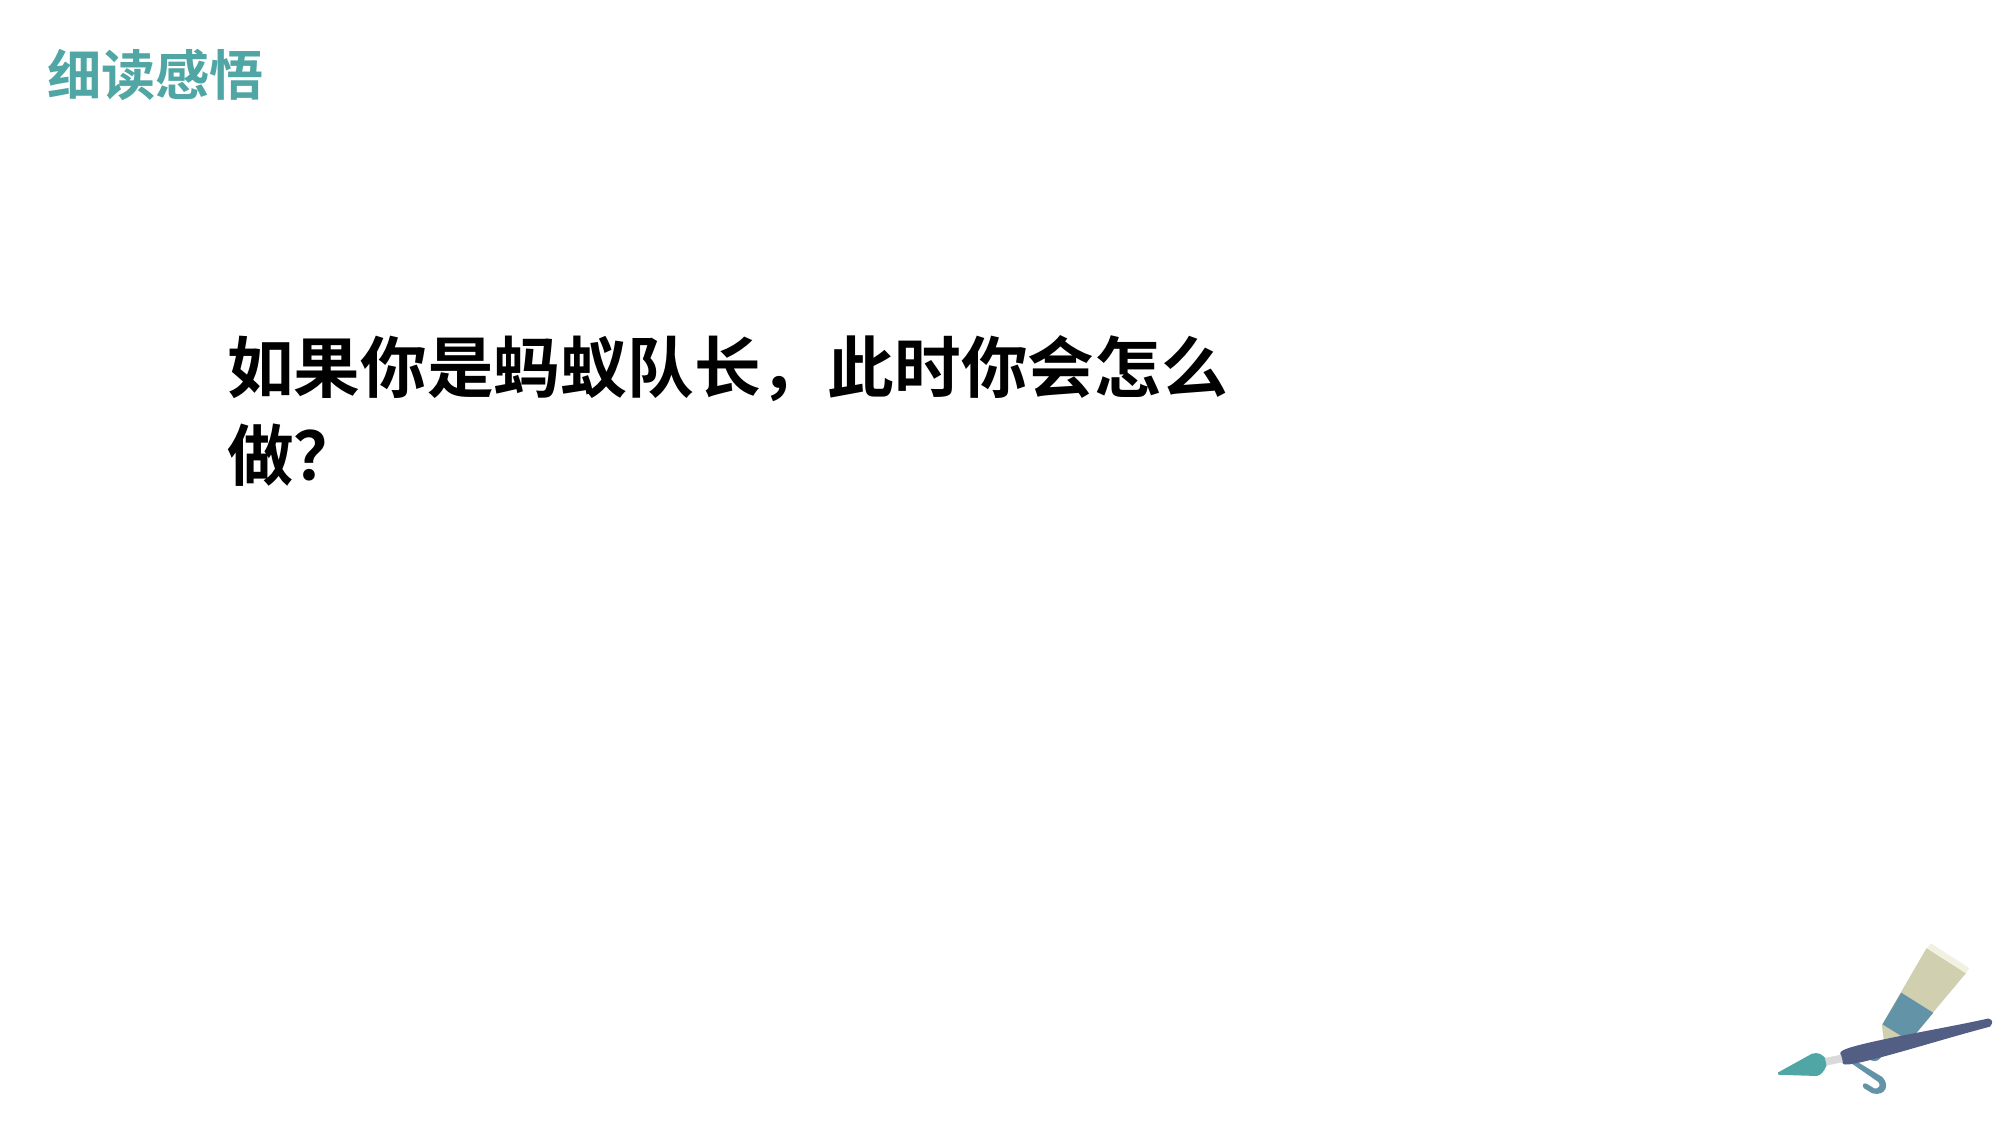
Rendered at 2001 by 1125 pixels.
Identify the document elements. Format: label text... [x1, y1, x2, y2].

text_box 如果你是蚂蚁队长，此时你会怎么做？ [212, 310, 1252, 501]
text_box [1811, 945, 1974, 1125]
text_box 细读感悟 [32, 33, 347, 114]
